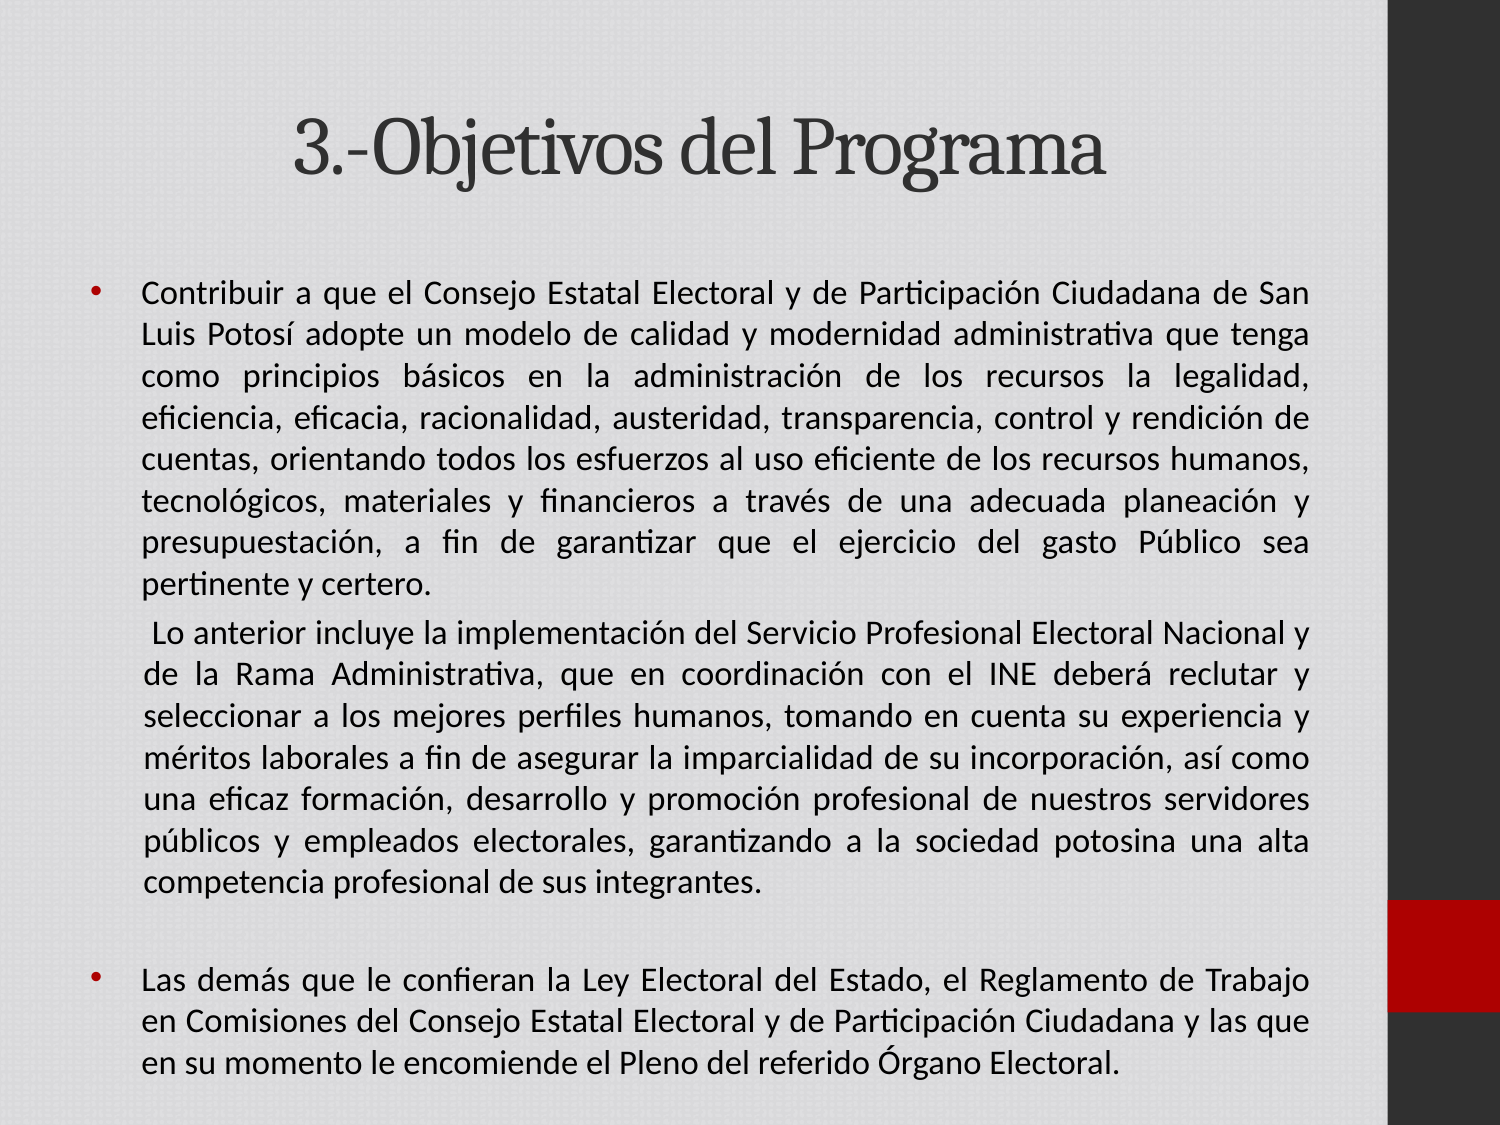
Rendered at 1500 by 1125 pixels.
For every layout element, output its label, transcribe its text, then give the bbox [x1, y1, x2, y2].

title 3.-Objetivos del Programa [75, 45, 1325, 219]
list Contribuir a que el Consejo Estatal Electoral y de Participación Ciudadana de San Luis Potosí adopte un modelo de calidad y modernidad administrativa que tenga como principios básicos en la administración de los recursos la legalidad, eficiencia, eficacia, racionalidad, austeridad, transparencia, control y rendición de cuentas, orientando todos los esfuerzos al uso eficiente de los recursos humanos, tecnológicos, materiales y financieros a través de una adecuada planeación y presupuestación, a fin de garantizar que el ejercicio del gasto Público sea pertinente y certero. Lo anterior incluye la implementación del Servicio Profesional Electoral Nacional y de la Rama Administrativa, que en coordinación con el INE deberá reclutar y seleccionar a los mejores perfiles humanos, tomando en cuenta su experiencia y méritos laborales a fin de asegurar la imparcialidad de su incorporación, así como una eficaz formación, desarrollo y promoción profesional de nuestros servidores públicos y empleados electorales, garantizando a la sociedad potosina una alta competencia profesional de sus integrantes. Las demás que le confieran la Ley Electoral del Estado, el Reglamento de Trabajo en Comisiones del Consejo Estatal Electoral y de Participación Ciudadana y las que en su momento le encomiende el Pleno del referido Órgano Electoral. [75, 219, 1325, 1094]
